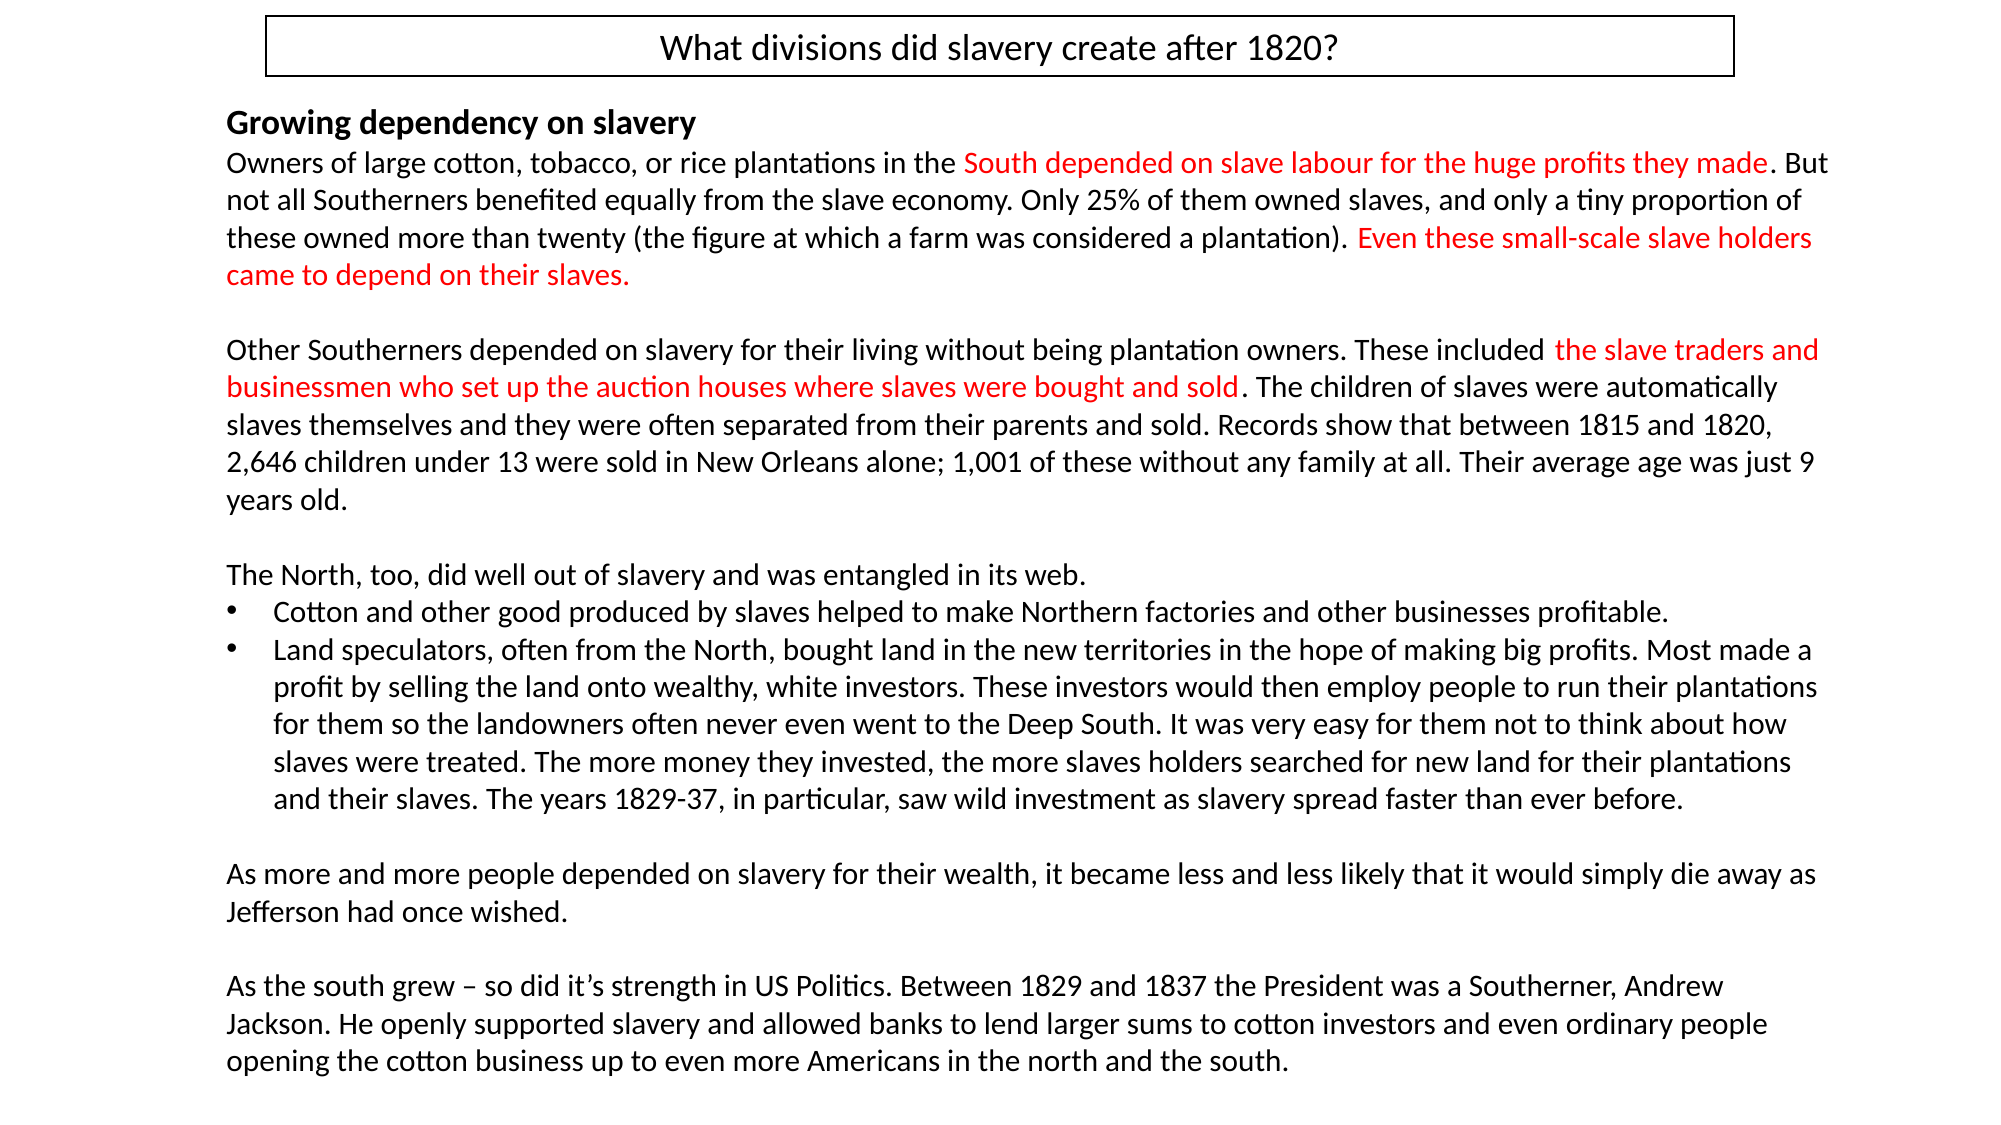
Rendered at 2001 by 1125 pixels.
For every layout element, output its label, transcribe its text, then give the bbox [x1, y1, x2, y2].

text_box What divisions did slavery create after 1820? [265, 15, 1735, 77]
text_box Growing dependency on slavery Owners of large cotton, tobacco, or rice plantations in the South depended on slave labour for the huge profits they made. But not all Southerners benefited equally from the slave economy. Only 25% of them owned slaves, and only a tiny proportion of these owned more than twenty (the figure at which a farm was considered a plantation). Even these small-scale slave holders came to depend on their slaves. Other Southerners depended on slavery for their living without being plantation owners. These included the slave traders and businessmen who set up the auction houses where slaves were bought and sold. The children of slaves were automatically slaves themselves and they were often separated from their parents and sold. Records show that between 1815 and 1820, 2,646 children under 13 were sold in New Orleans alone; 1,001 of these without any family at all. Their average age was just 9 years old. The North, too, did well out of slavery and was entangled in its web. Cotton and other good produced by slaves helped to make Northern factories and other businesses profitable. Land speculators, often from the North, bought land in the new territories in the hope of making big profits. Most made a profit by selling the land onto wealthy, white investors. These investors would then employ people to run their plantations for them so the landowners often never even went to the Deep South. It was very easy for them not to think about how slaves were treated. The more money they invested, the more slaves holders searched for new land for their plantations and their slaves. The years 1829-37, in particular, saw wild investment as slavery spread faster than ever before. As more and more people depended on slavery for their wealth, it became less and less likely that it would simply die away as Jefferson had once wished. As the south grew – so did it’s strength in US Politics. Between 1829 and 1837 the President was a Southerner, Andrew Jackson. He openly supported slavery and allowed banks to lend larger sums to cotton investors and even ordinary people opening the cotton business up to even more Americans in the north and the south. [211, 92, 1851, 1086]
